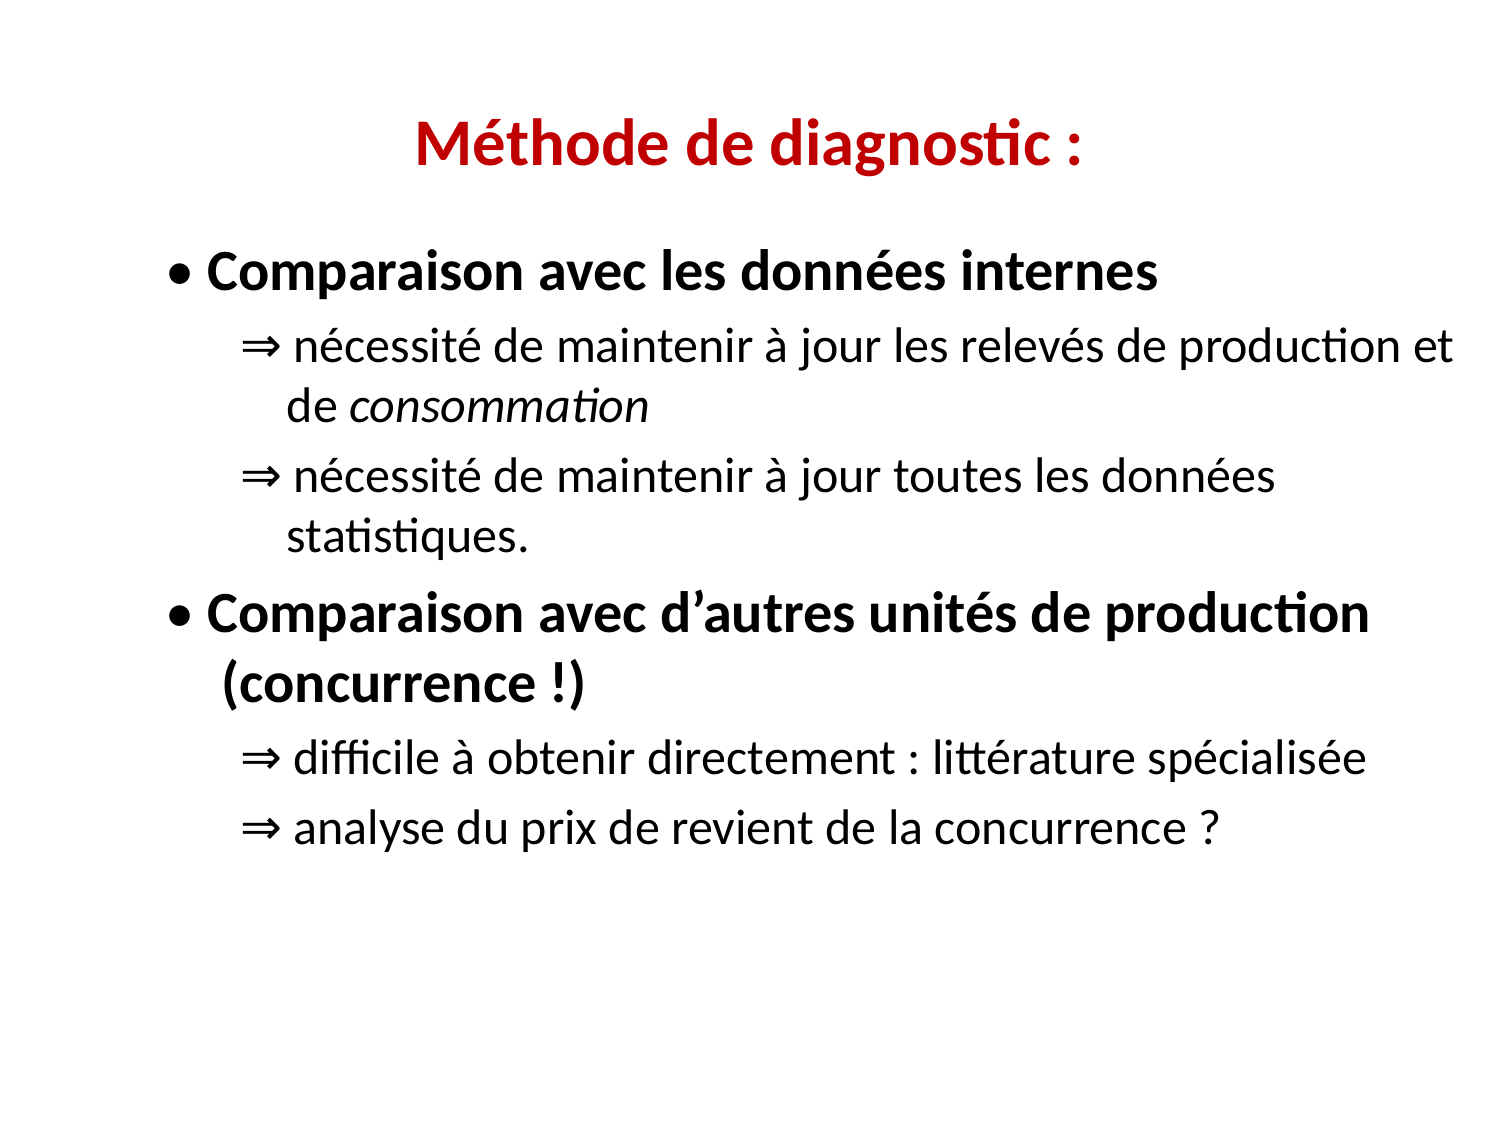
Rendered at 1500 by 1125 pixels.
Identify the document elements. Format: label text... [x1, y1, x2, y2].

title Méthode de diagnostic : [75, 45, 1425, 233]
list • Comparaison avec les données internes ⇒ nécessité de maintenir à jour les relevés de production et de consommation ⇒ nécessité de maintenir à jour toutes les données statistiques. • Comparaison avec d’autres unités de production (concurrence !) ⇒ difficile à obtenir directement : littérature spécialisée ⇒ analyse du prix de revient de la concurrence ? [150, 224, 1500, 951]
